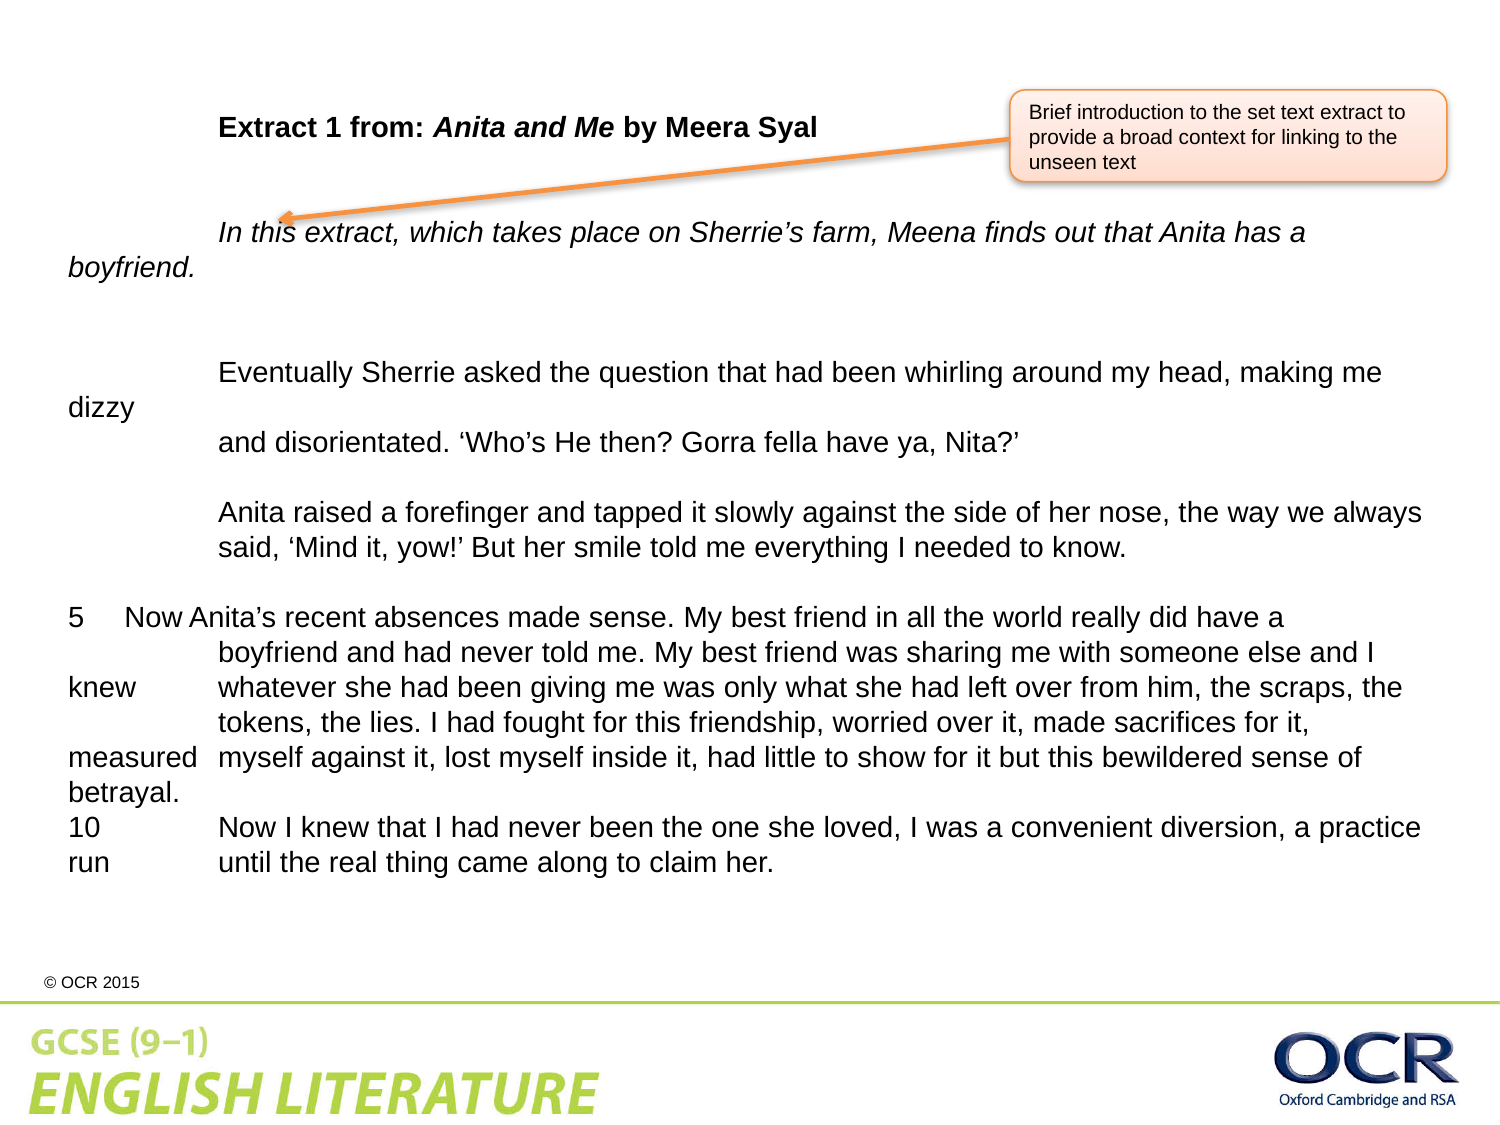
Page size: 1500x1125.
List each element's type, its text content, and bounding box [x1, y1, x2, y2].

text_box Extract 1 from: Anita and Me by Meera Syal In this extract, which takes place on Sherrie’s farm, Meena finds out that Anita has a boyfriend. Eventually Sherrie asked the question that had been whirling around my head, making me dizzy and disorientated. ‘Who’s He then? Gorra fella have ya, Nita?’ Anita raised a forefinger and tapped it slowly against the side of her nose, the way we always said, ‘Mind it, yow!’ But her smile told me everything I needed to know. Now Anita’s recent absences made sense. My best friend in all the world really did have a boyfriend and had never told me. My best friend was sharing me with someone else and I knew whatever she had been giving me was only what she had left over from him, the scraps, the tokens, the lies. I had fought for this friendship, worried over it, made sacrifices for it, measured myself against it, lost myself inside it, had little to show for it but this bewildered sense of betrayal. 10 Now I knew that I had never been the one she loved, I was a convenient diversion, a practice run until the real thing came along to claim her. [53, 66, 1447, 886]
text_box Brief introduction to the set text extract to provide a broad context for linking to the unseen text [1009, 89, 1448, 183]
picture [0, 1001, 1500, 1125]
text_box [277, 138, 1011, 221]
